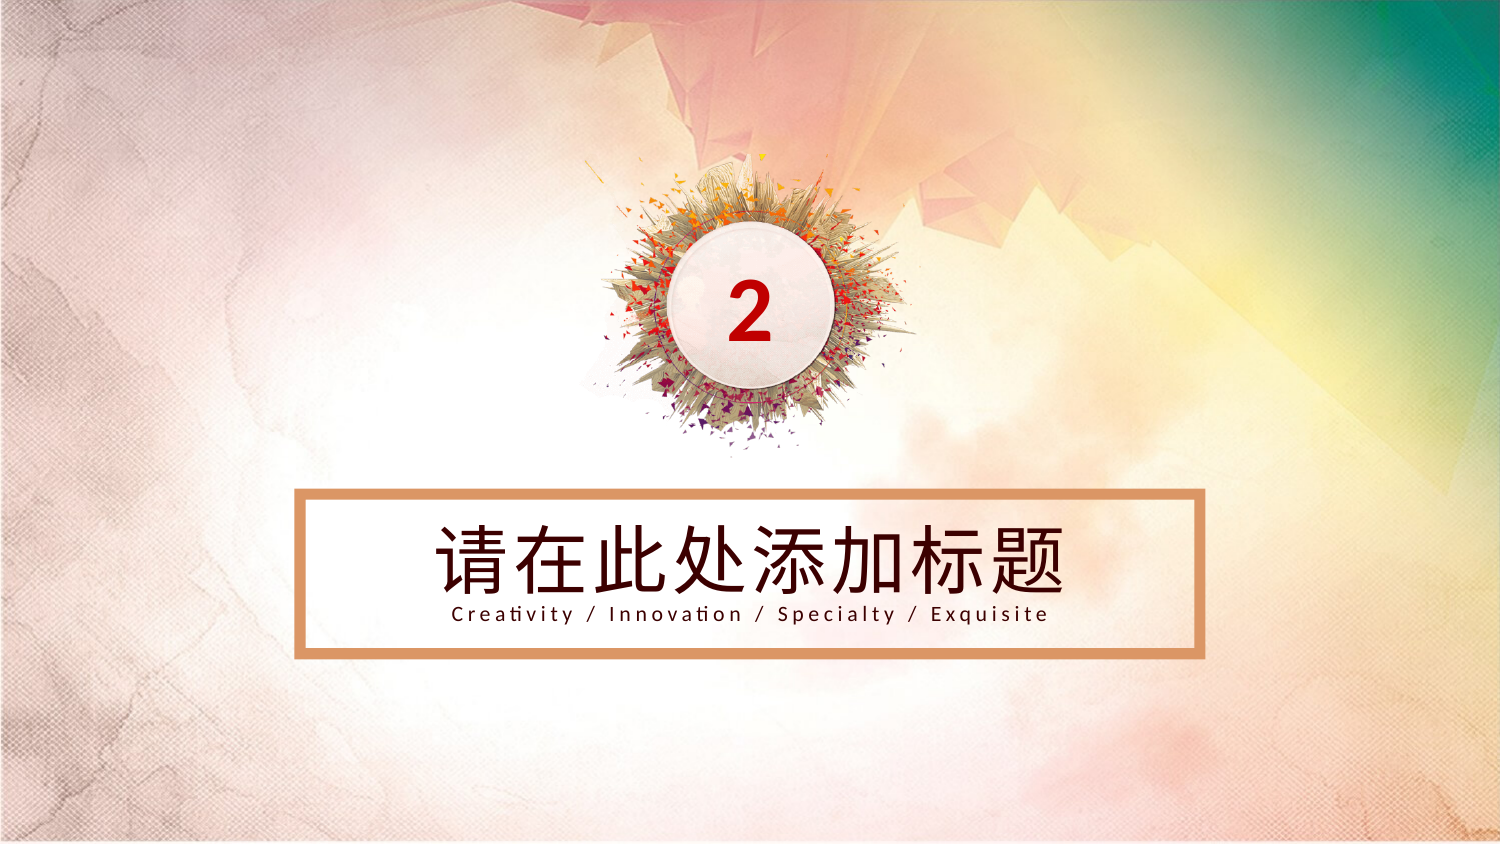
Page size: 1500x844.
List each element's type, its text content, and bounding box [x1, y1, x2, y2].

text_box [293, 488, 1207, 661]
picture [0, 0, 1500, 844]
text_box 请在此处添加标题 [418, 506, 1082, 611]
text_box Creativity / Innovation / Specialty / Exquisite [436, 592, 1064, 633]
